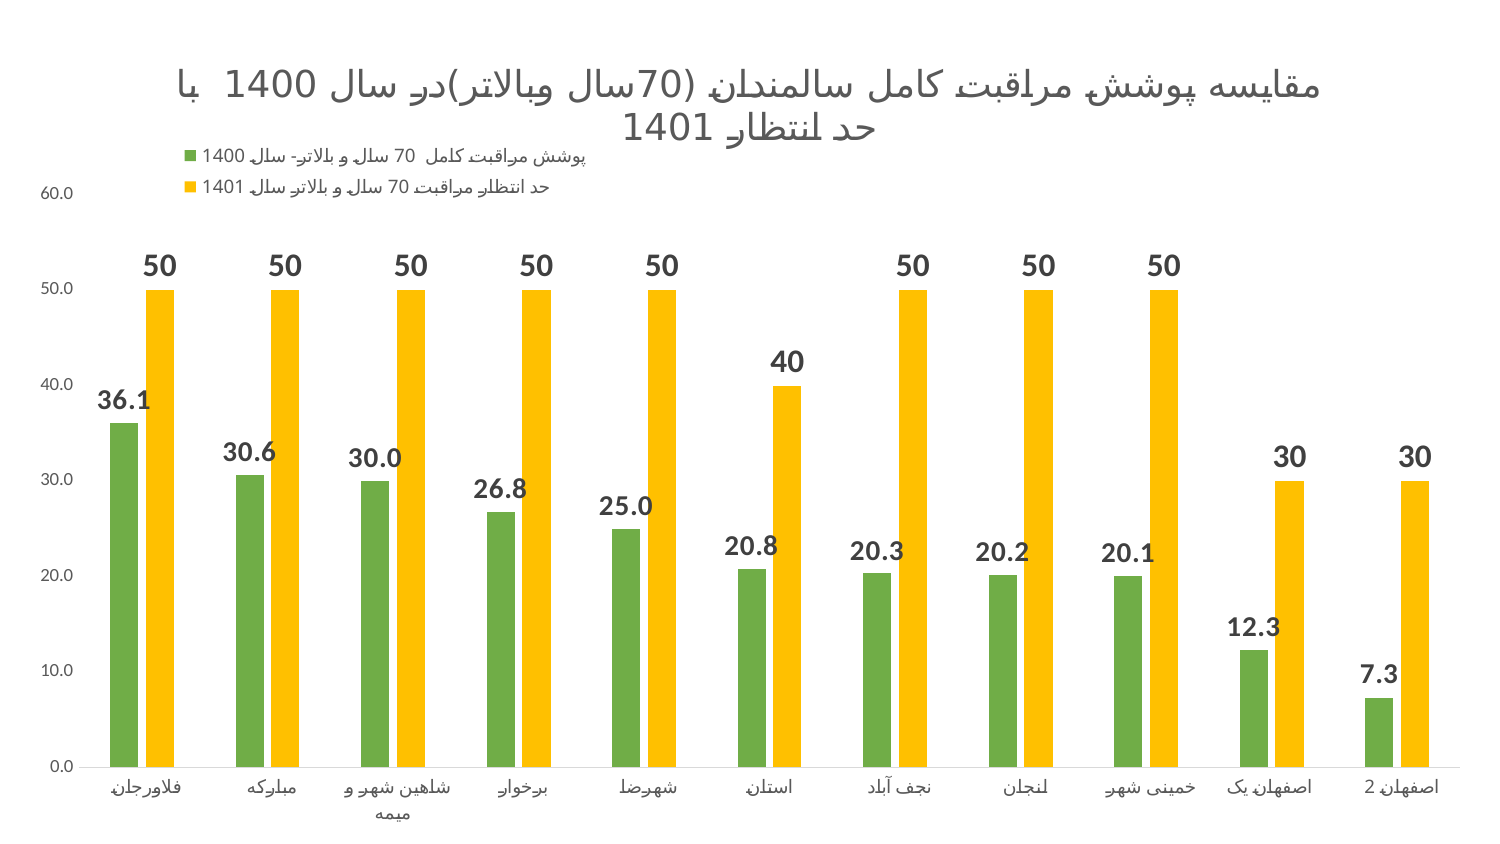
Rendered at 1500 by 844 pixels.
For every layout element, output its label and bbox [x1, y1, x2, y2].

chart [15, 28, 1484, 826]
